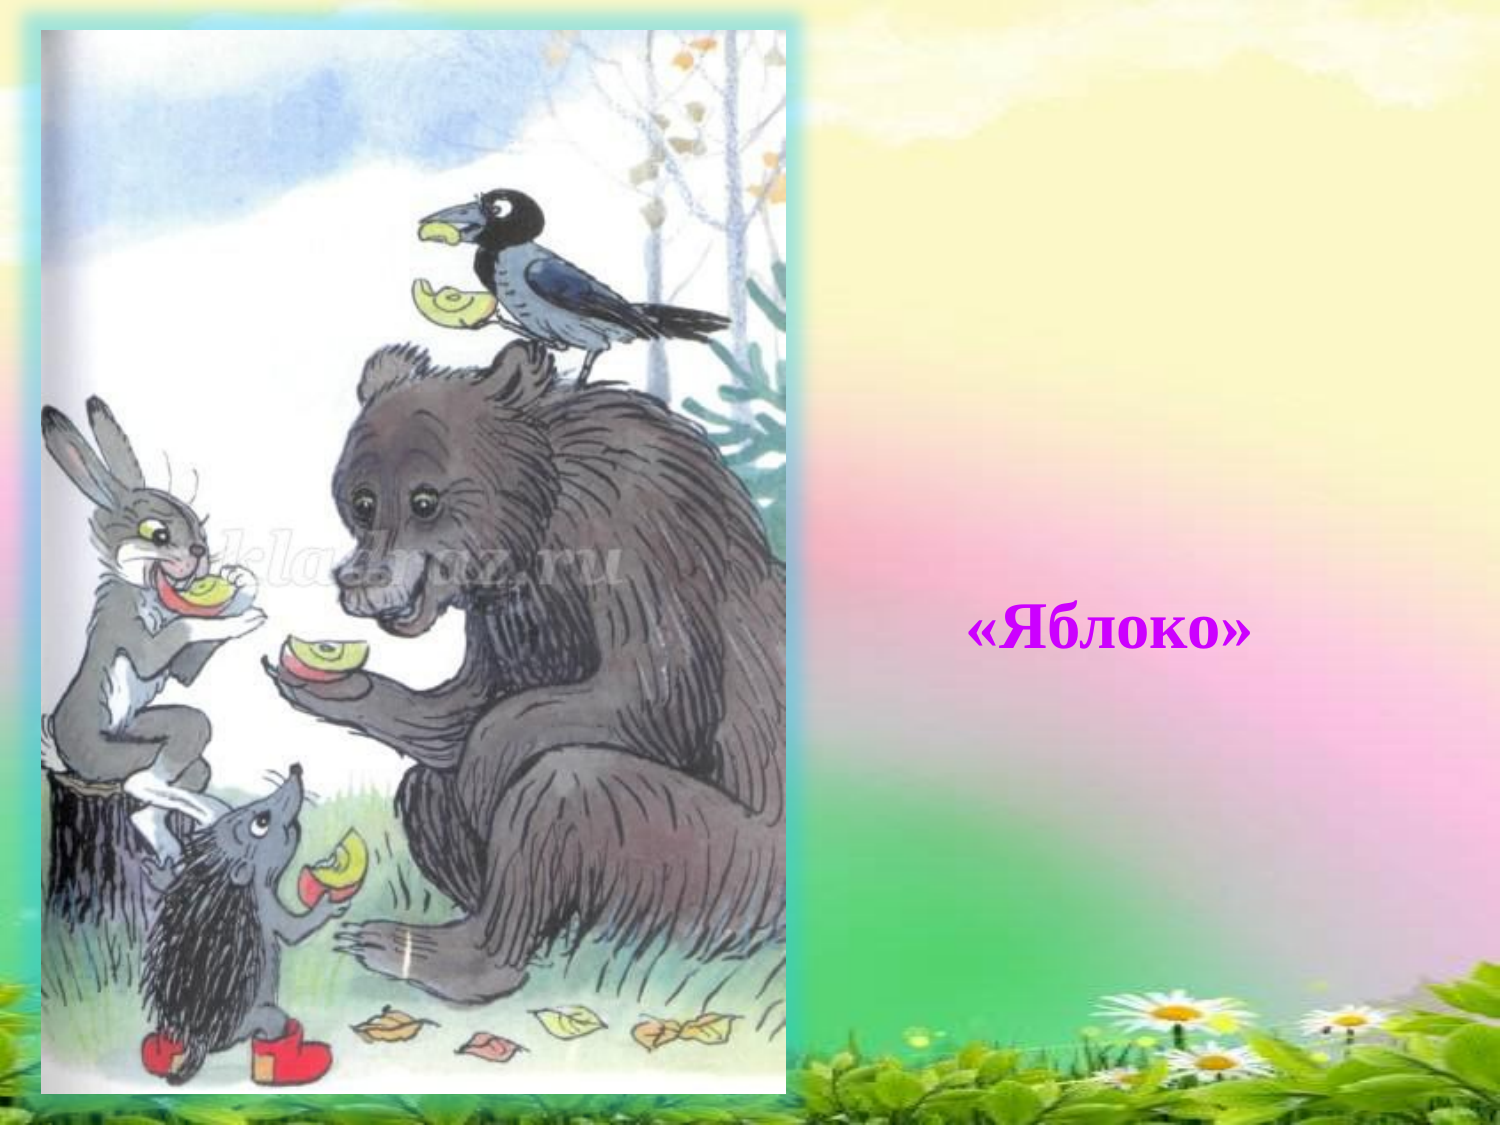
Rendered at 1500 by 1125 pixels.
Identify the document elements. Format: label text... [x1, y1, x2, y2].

text_box «Яблоко» [950, 574, 1317, 669]
picture [0, 0, 1500, 1125]
